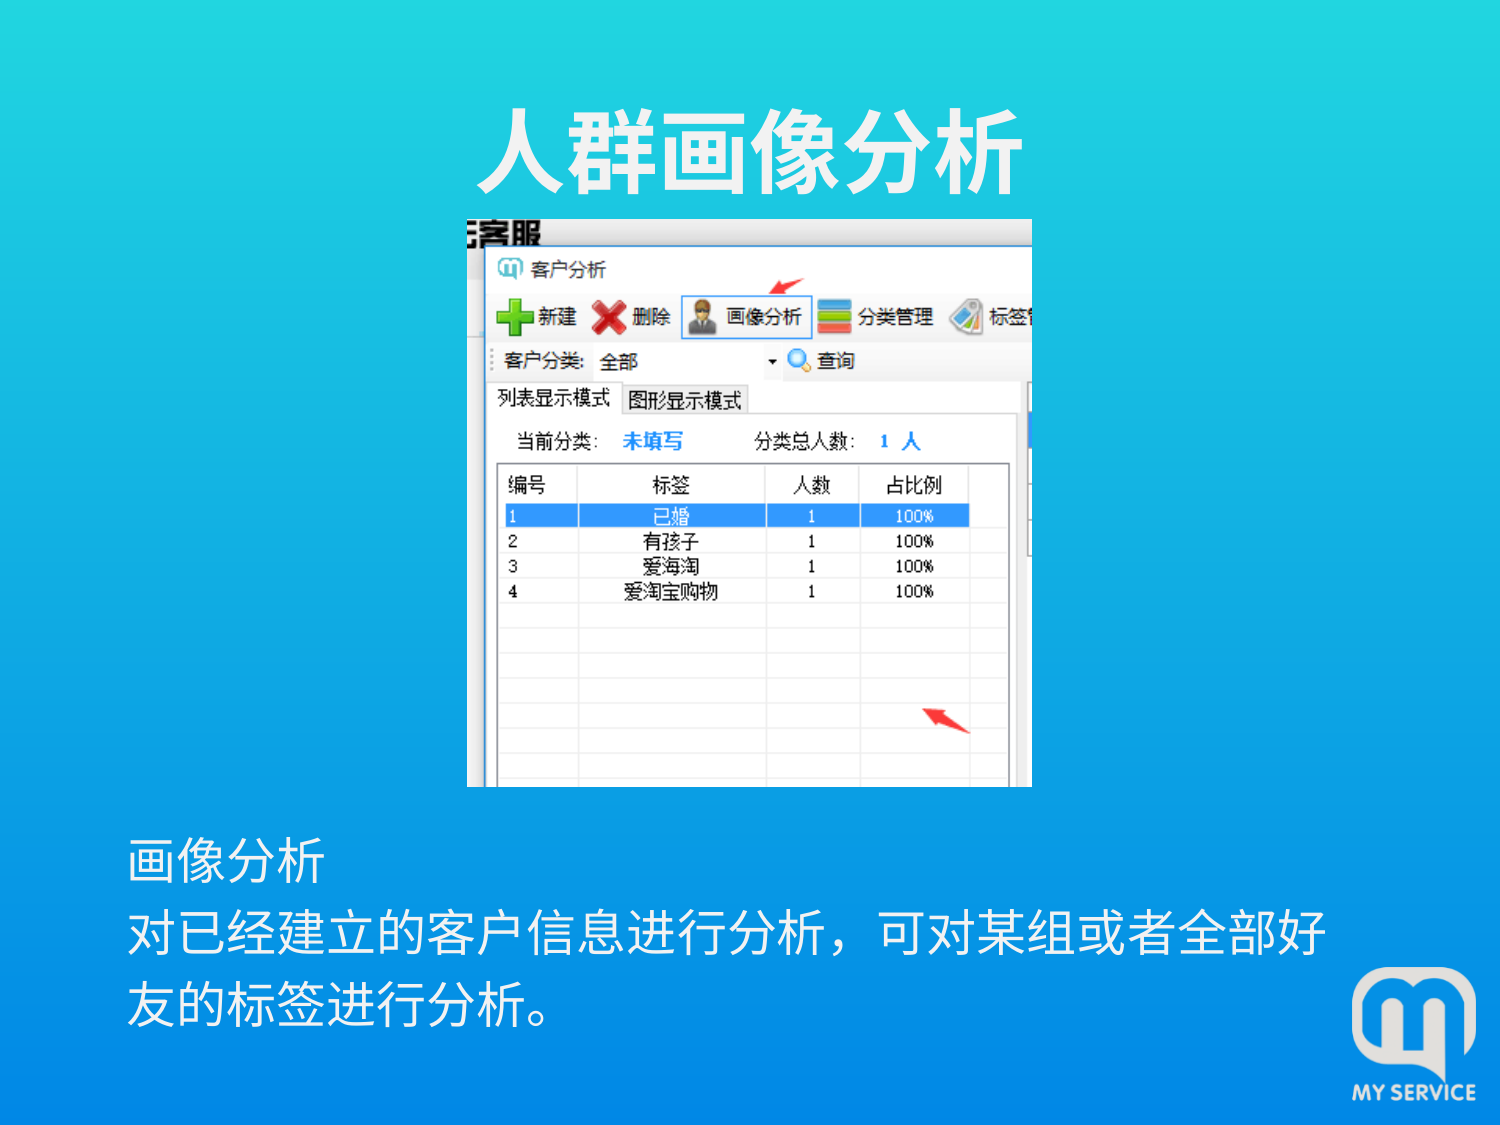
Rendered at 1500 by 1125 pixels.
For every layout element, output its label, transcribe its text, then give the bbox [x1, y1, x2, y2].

text_box 画像分析 对已经建立的客户信息进行分析，可对某组或者全部好友的标签进行分析。 [112, 810, 1388, 1042]
title 人群画像分析 [75, 45, 1425, 233]
picture [1352, 967, 1476, 1107]
picture [0, 219, 1500, 786]
